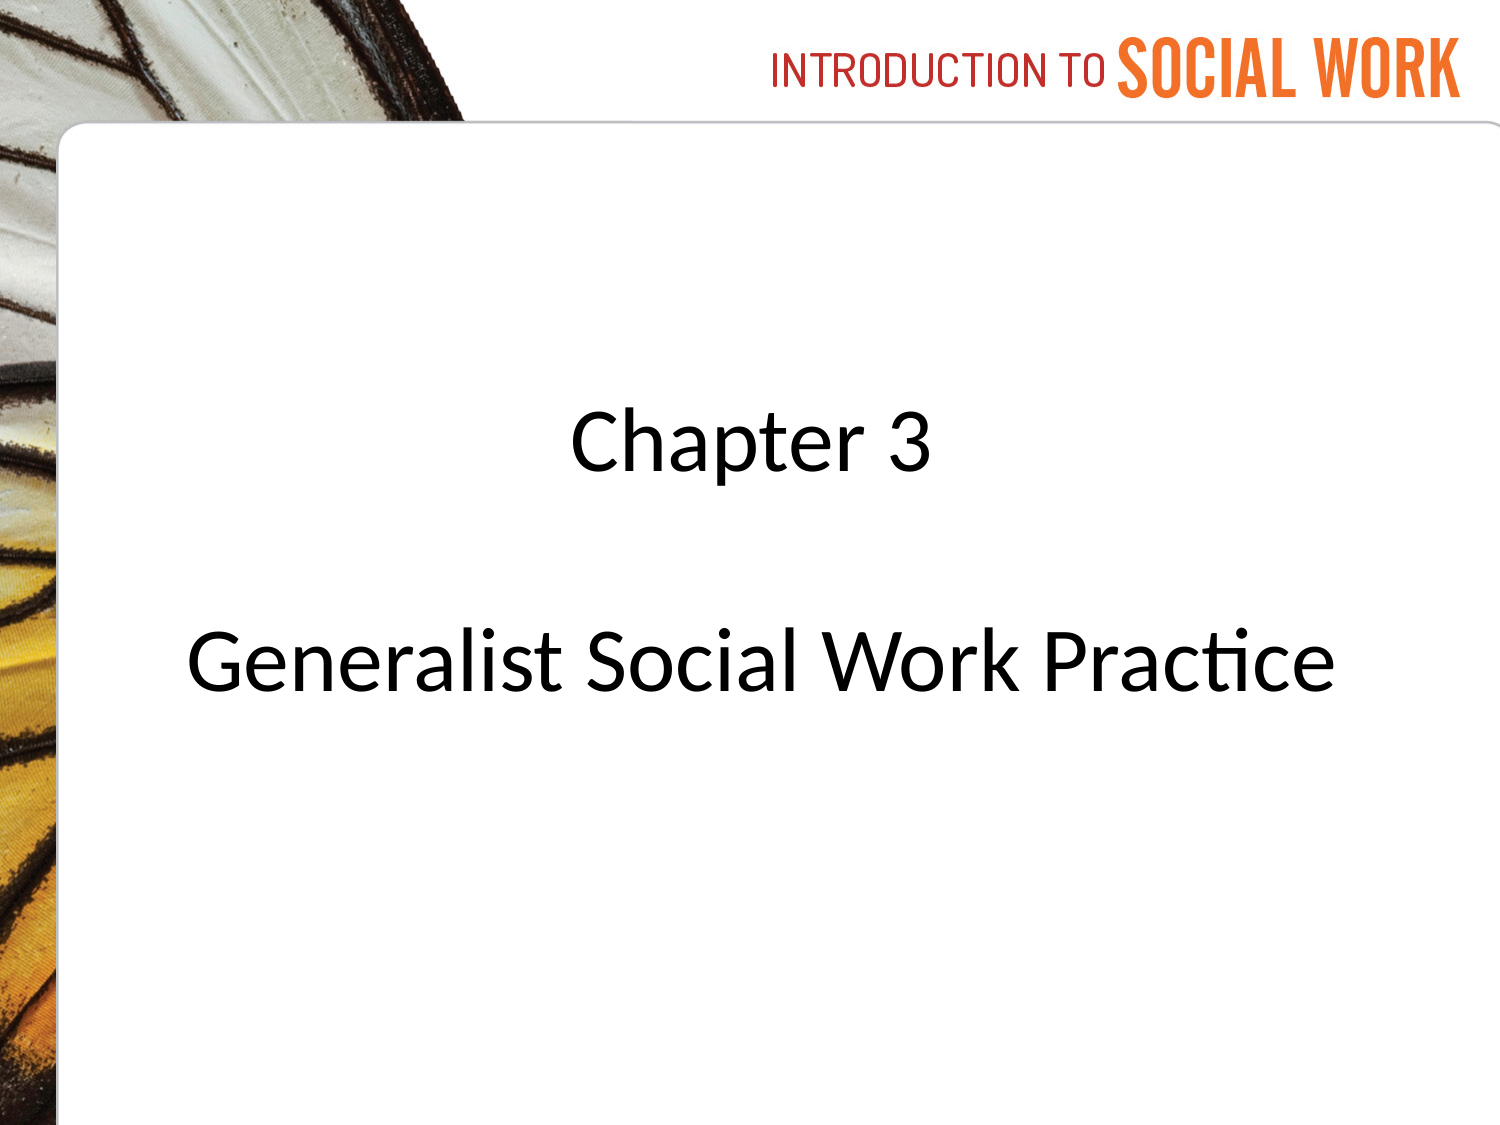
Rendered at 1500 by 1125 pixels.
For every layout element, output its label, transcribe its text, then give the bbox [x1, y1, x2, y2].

picture [0, 0, 1500, 1125]
title Chapter 3 Generalist Social Work Practice [50, 350, 1475, 851]
